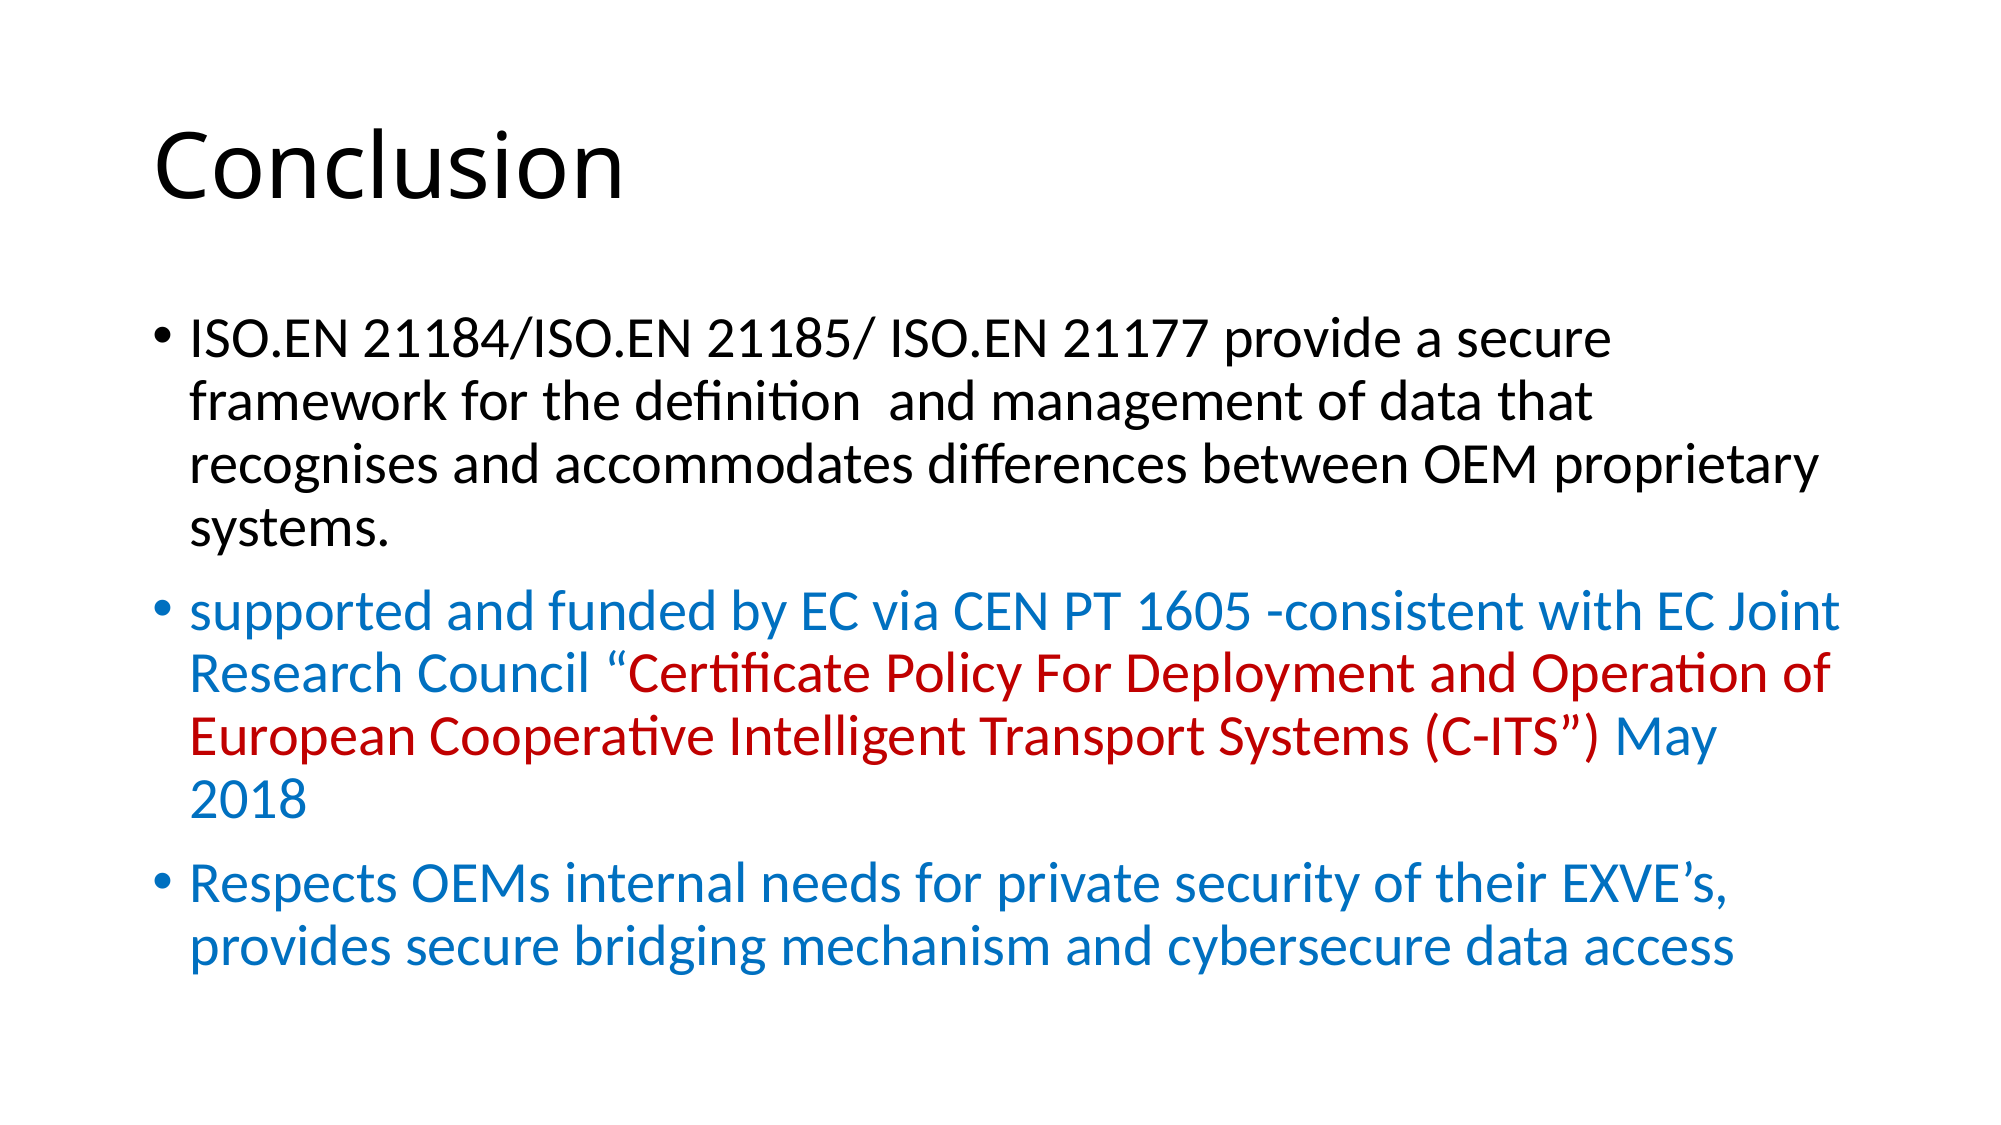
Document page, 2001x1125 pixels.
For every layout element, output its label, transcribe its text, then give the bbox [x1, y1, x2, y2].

title Conclusion [137, 59, 1863, 278]
list ISO.EN 21184/ISO.EN 21185/ ISO.EN 21177 provide a secure framework for the definition and management of data that recognises and accommodates differences between OEM proprietary systems. supported and funded by EC via CEN PT 1605 -consistent with EC Joint Research Council “Certificate Policy For Deployment and Operation of European Cooperative Intelligent Transport Systems (C-ITS”) May 2018 Respects OEMs internal needs for private security of their EXVE’s, provides secure bridging mechanism and cybersecure data access [137, 299, 1863, 1014]
